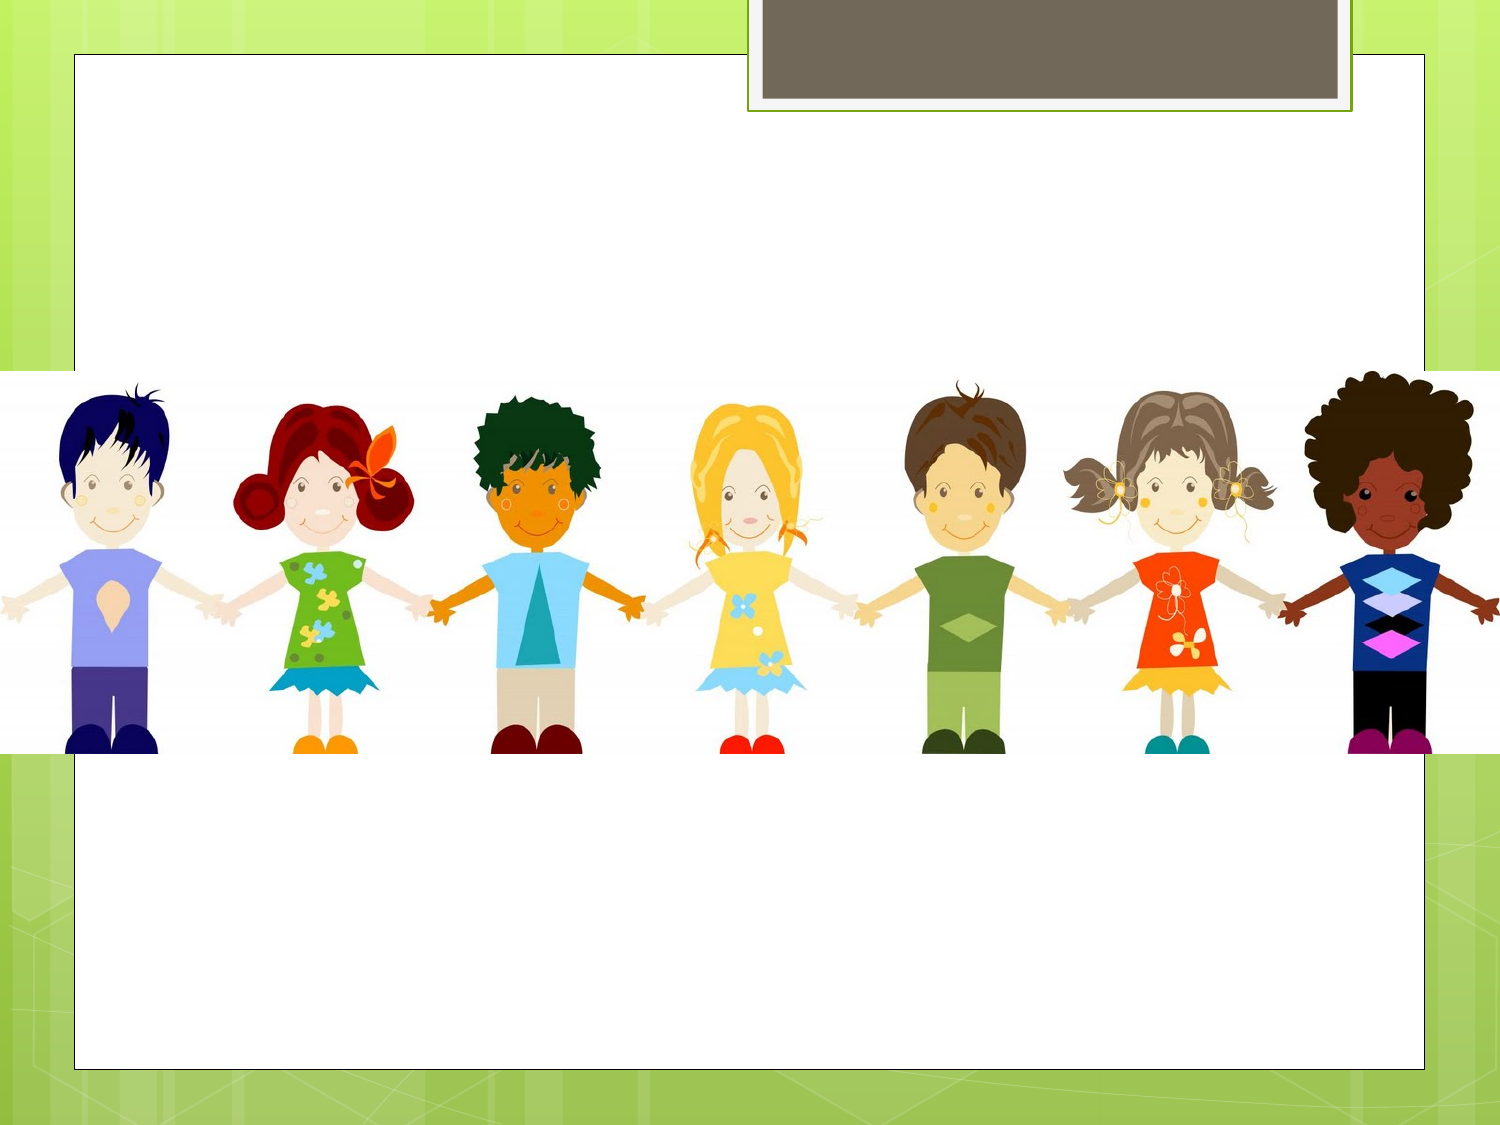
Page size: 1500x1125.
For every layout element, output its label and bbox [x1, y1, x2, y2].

picture [0, 371, 1500, 754]
